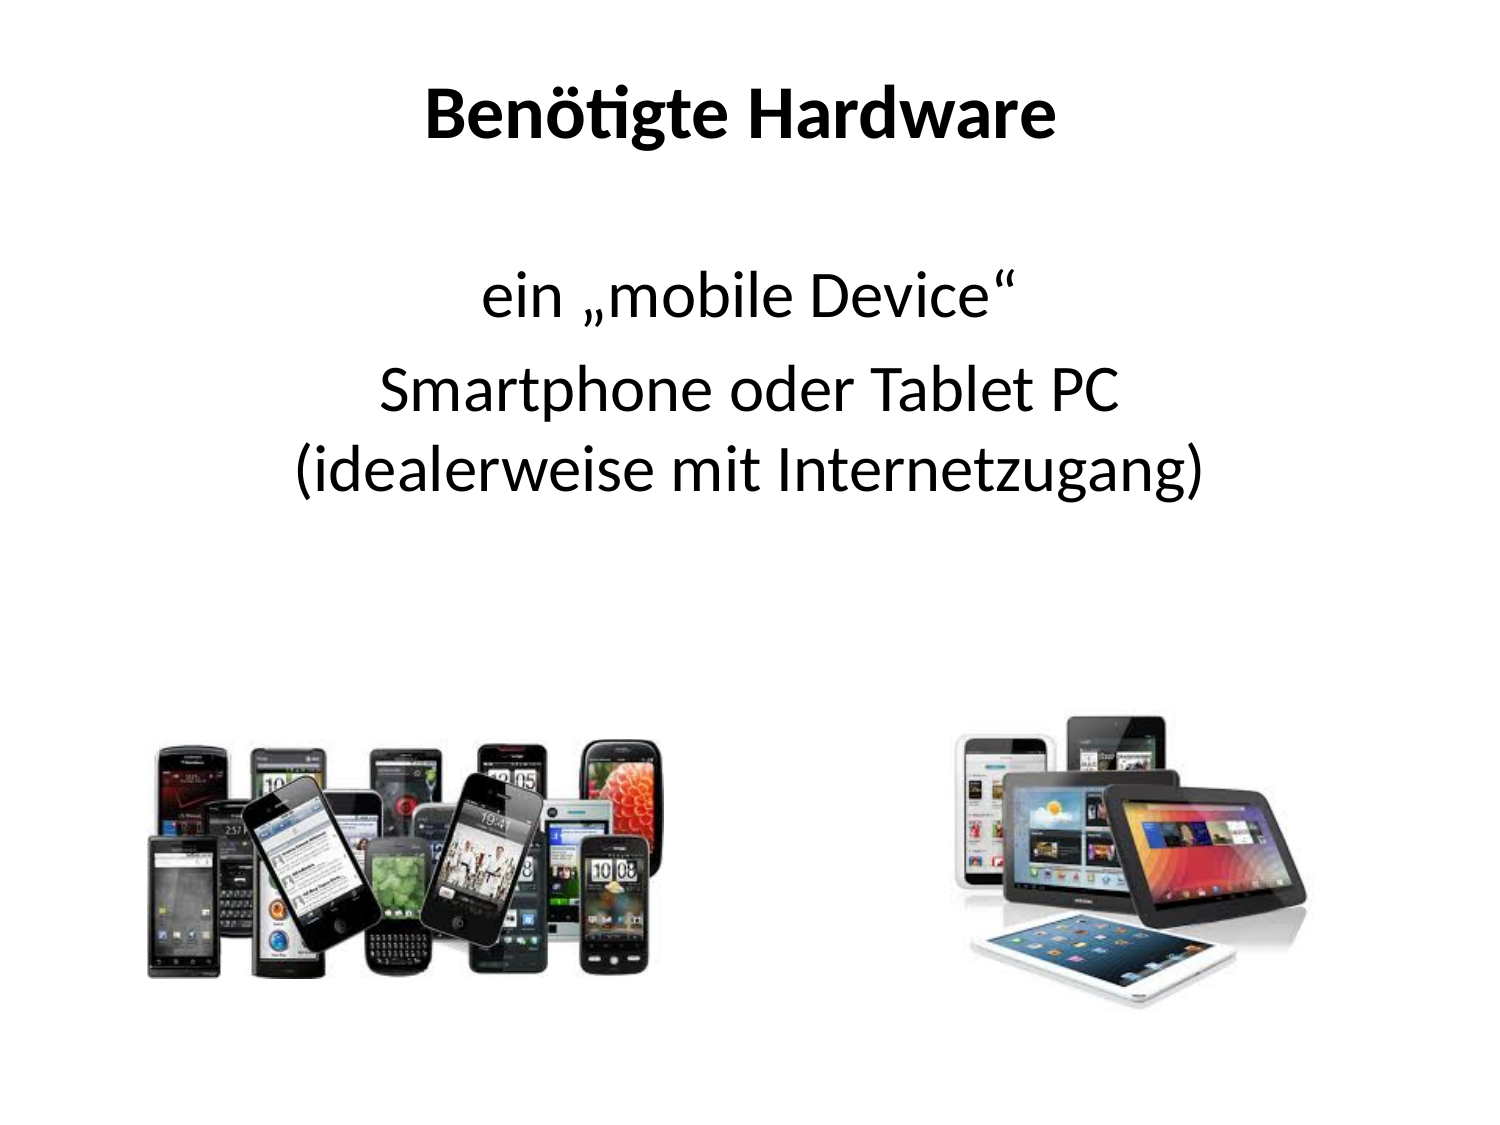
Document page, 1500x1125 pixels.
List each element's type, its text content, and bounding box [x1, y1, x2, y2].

picture [938, 698, 1323, 1020]
subtitle ein „mobile Device“ Smartphone oder Tablet PC (idealerweise mit Internetzugang) [41, 243, 1459, 531]
picture [147, 739, 664, 979]
title Benötigte Hardware [159, 54, 1323, 161]
